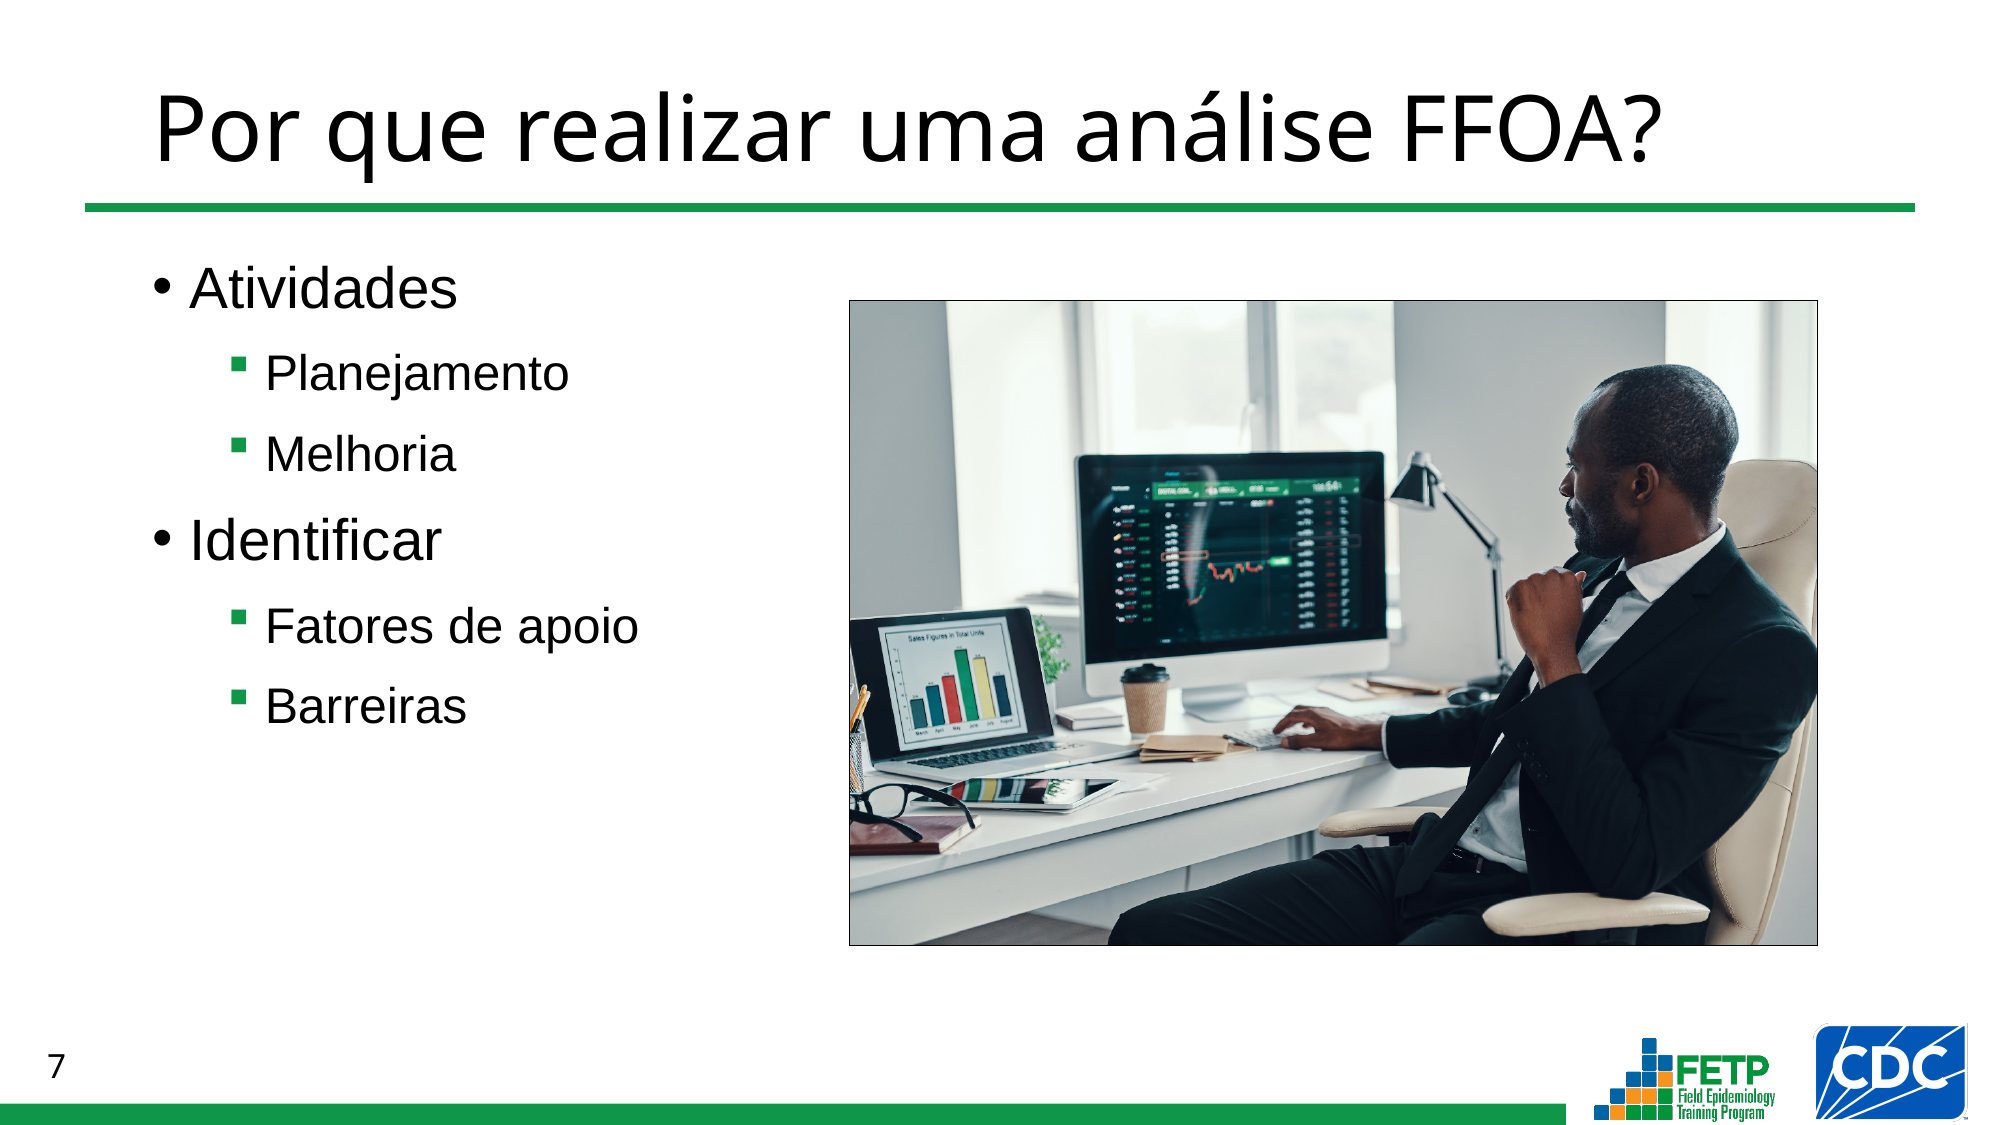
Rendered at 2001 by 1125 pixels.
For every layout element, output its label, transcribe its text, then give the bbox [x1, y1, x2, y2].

list Atividades Planejamento Melhoria Identificar Fatores de apoio Barreiras [137, 242, 1863, 1004]
picture [1594, 1038, 1775, 1122]
picture [849, 300, 1818, 946]
picture [1813, 1023, 1968, 1122]
title Por que realizar uma análise FFOA? [137, 75, 1863, 207]
